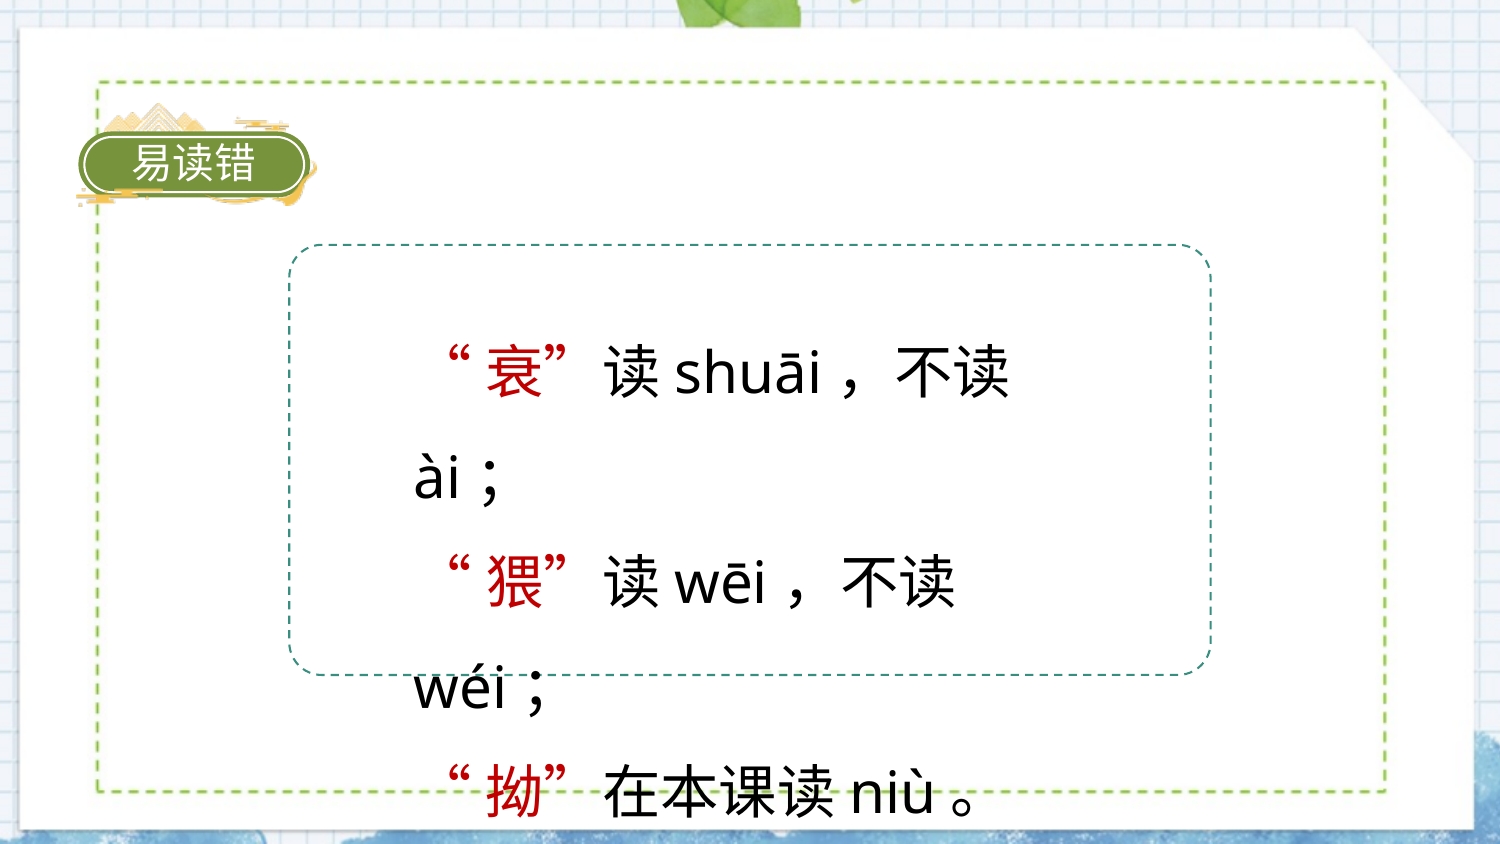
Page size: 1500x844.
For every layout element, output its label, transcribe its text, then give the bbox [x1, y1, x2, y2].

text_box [76, 103, 317, 207]
text_box [288, 243, 1212, 677]
text_box “衰”读shuāi，不读ài； “猥”读wēi，不读wéi； “拗”在本课读niù。 [398, 293, 1102, 833]
picture [0, 0, 1500, 844]
